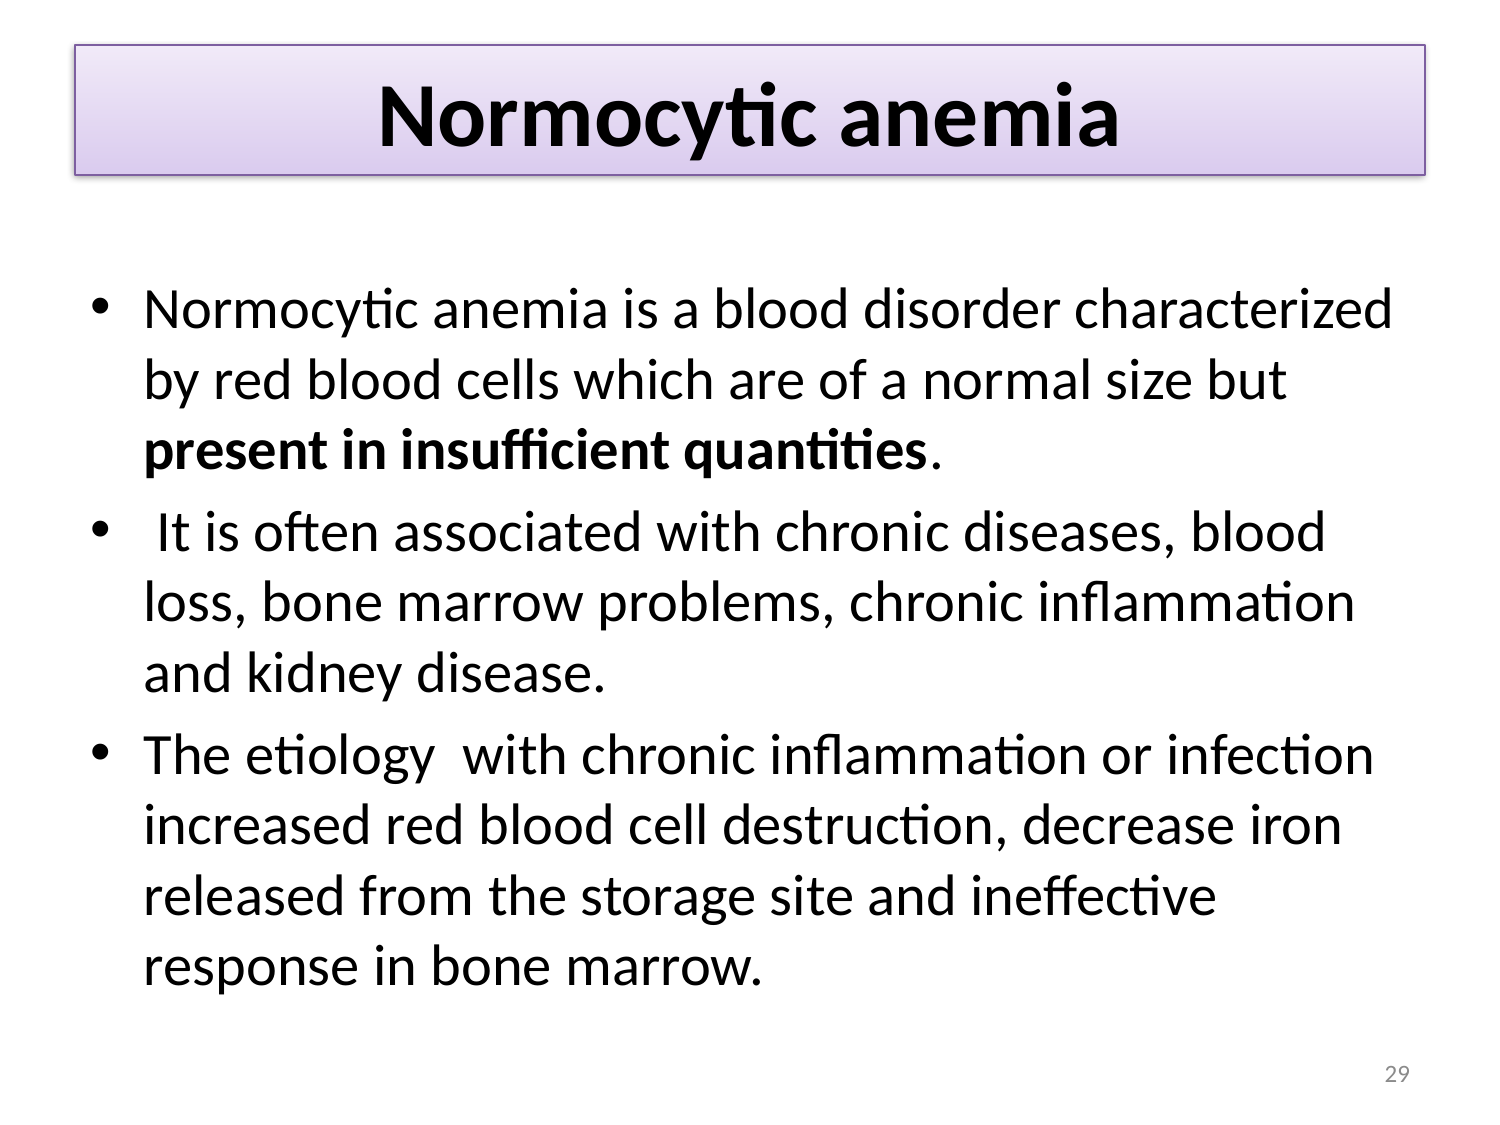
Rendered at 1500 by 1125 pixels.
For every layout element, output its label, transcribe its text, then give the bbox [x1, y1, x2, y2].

list Normocytic anemia is a blood disorder characterized by red blood cells which are of a normal size but present in insufficient quantities. It is often associated with chronic diseases, blood loss, bone marrow problems, chronic inflammation and kidney disease. The etiology with chronic inflammation or infection increased red blood cell destruction, decrease iron released from the storage site and ineffective response in bone marrow. [75, 262, 1425, 1005]
slide_number 29 [1074, 1042, 1425, 1103]
title Normocytic anemia [74, 44, 1426, 176]
